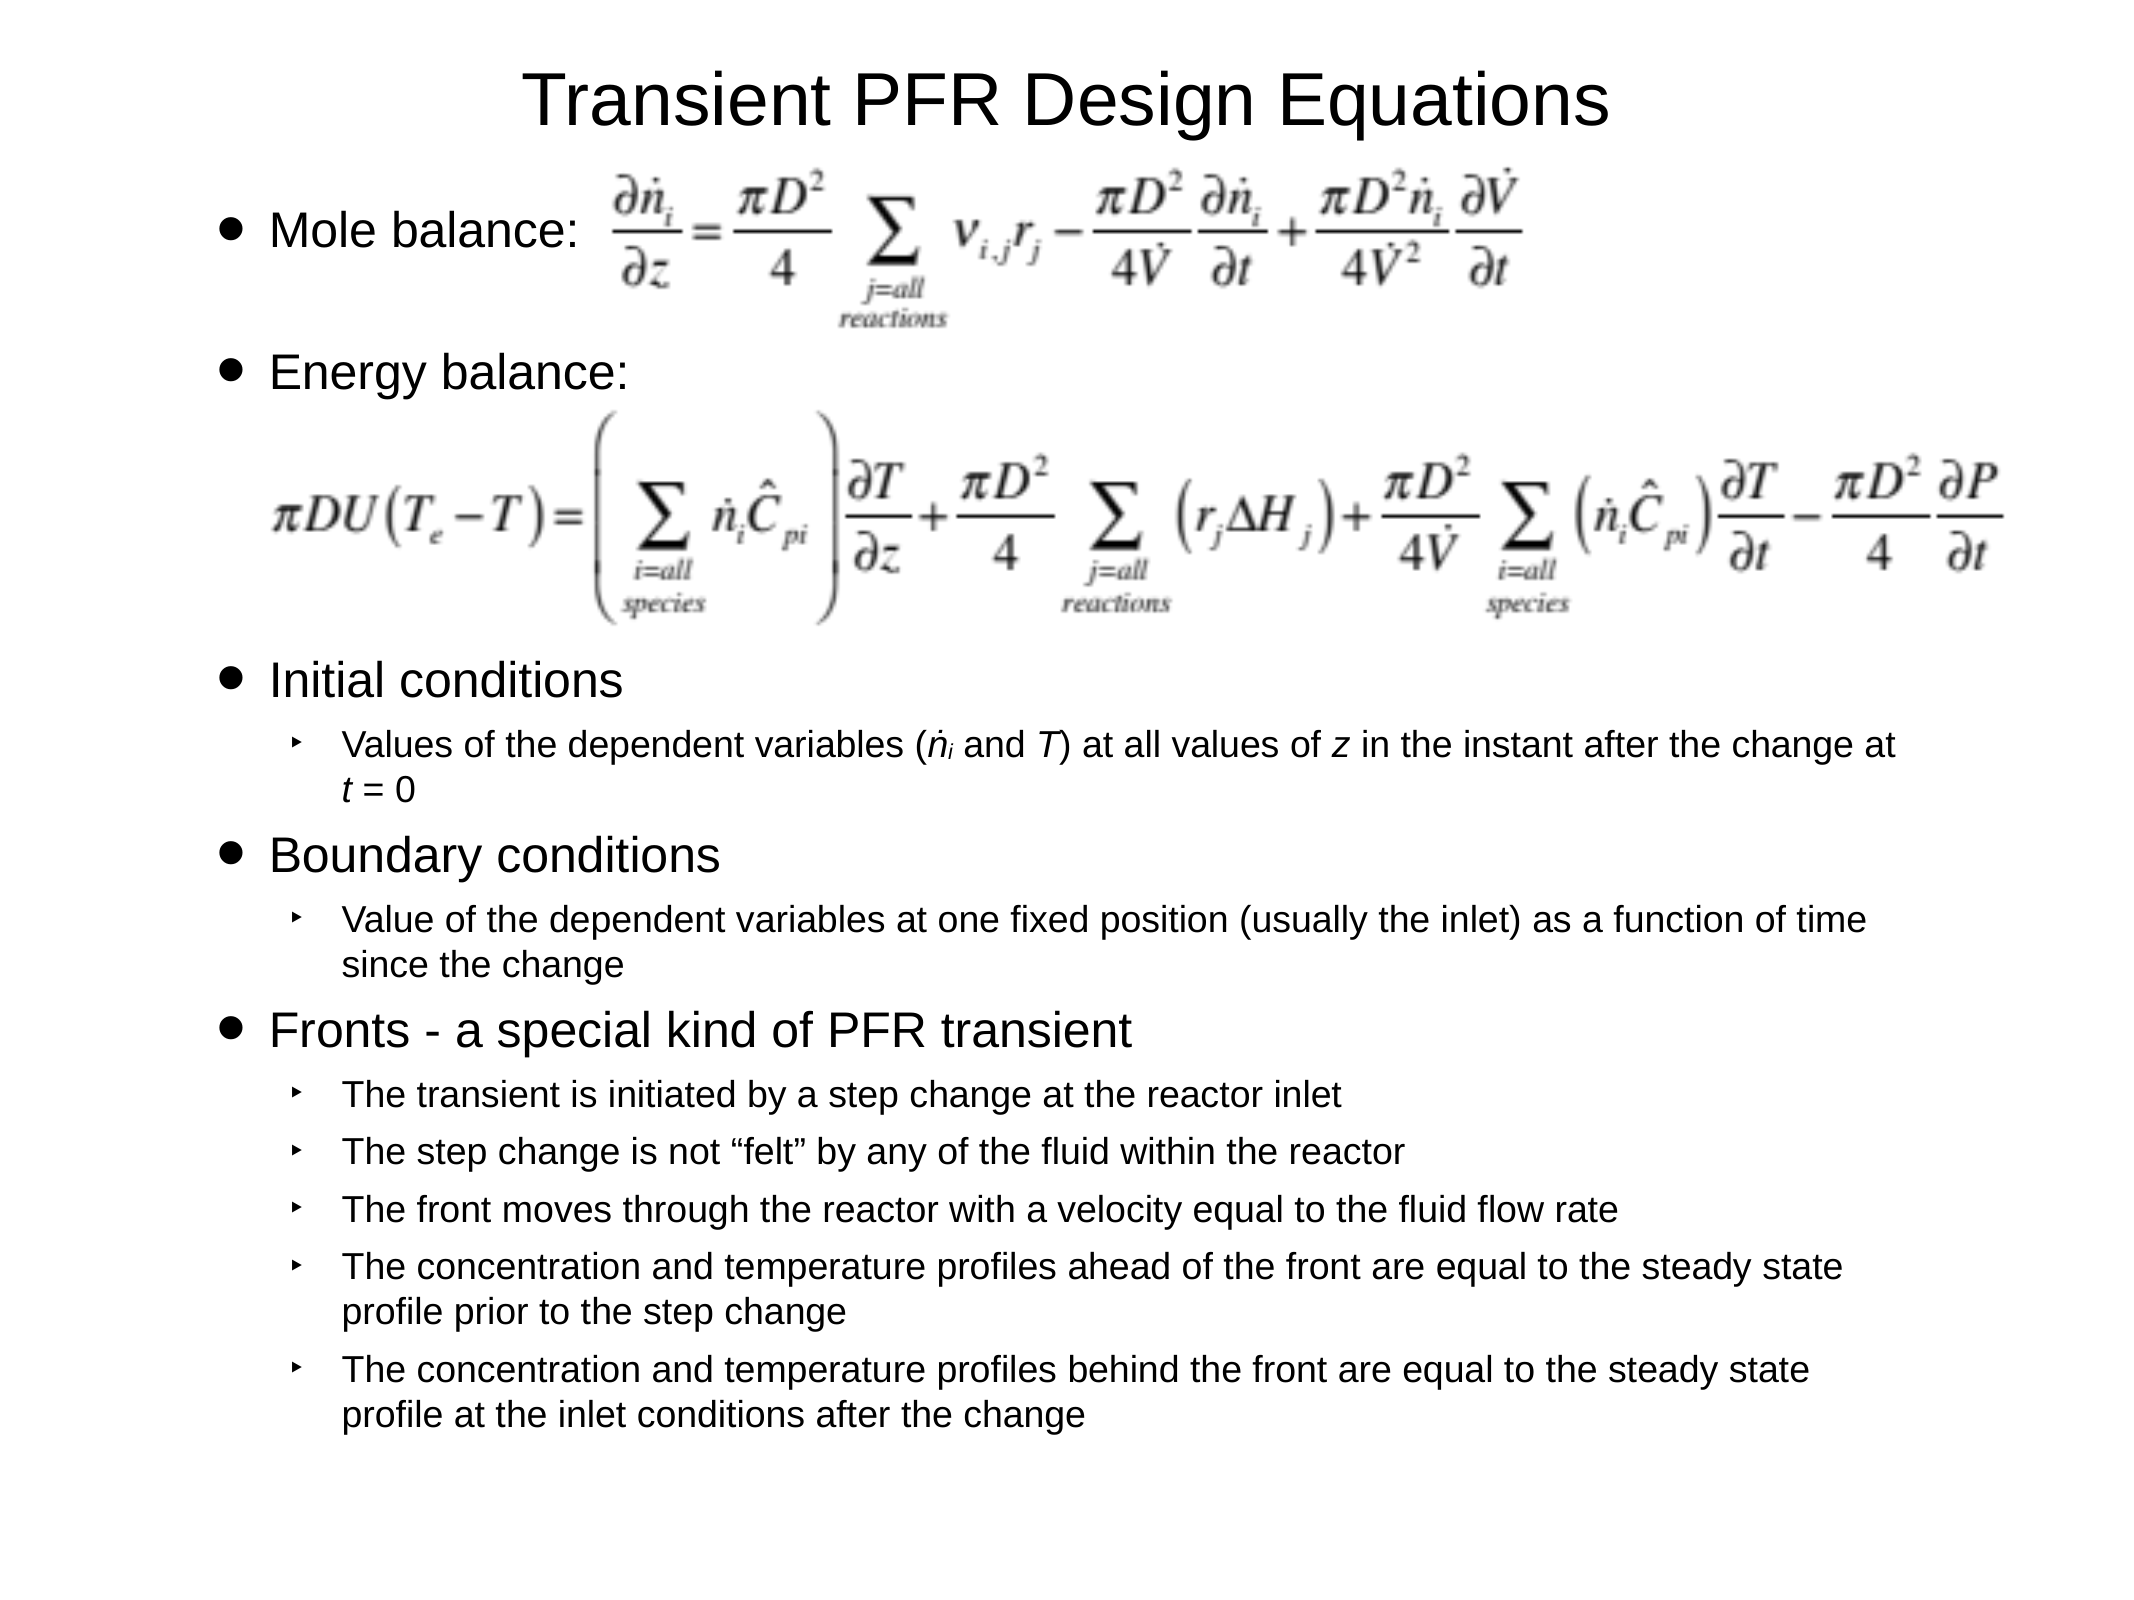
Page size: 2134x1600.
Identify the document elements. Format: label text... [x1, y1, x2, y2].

picture [603, 155, 1528, 342]
picture [266, 401, 2008, 630]
title Transient PFR Design Equations [208, 41, 1925, 189]
list Mole balance: Energy balance: Initial conditions Values of the dependent variables (ṅi and T) at all values of z in the instant after the change at t = 0 Boundary conditions Value of the dependent variables at one fixed position (usually the inlet) as a function of time since the change Fronts - a special kind of PFR transient The transient is initiated by a step change at the reactor inlet The step change is not “felt” by any of the fluid within the reactor The front moves through the reactor with a velocity equal to the fluid flow rate The concentration and temperature profiles ahead of the front are equal to the steady state profile prior to the step change The concentration and temperature profiles behind the front are equal to the steady state profile at the inlet conditions after the change [208, 189, 1925, 1463]
